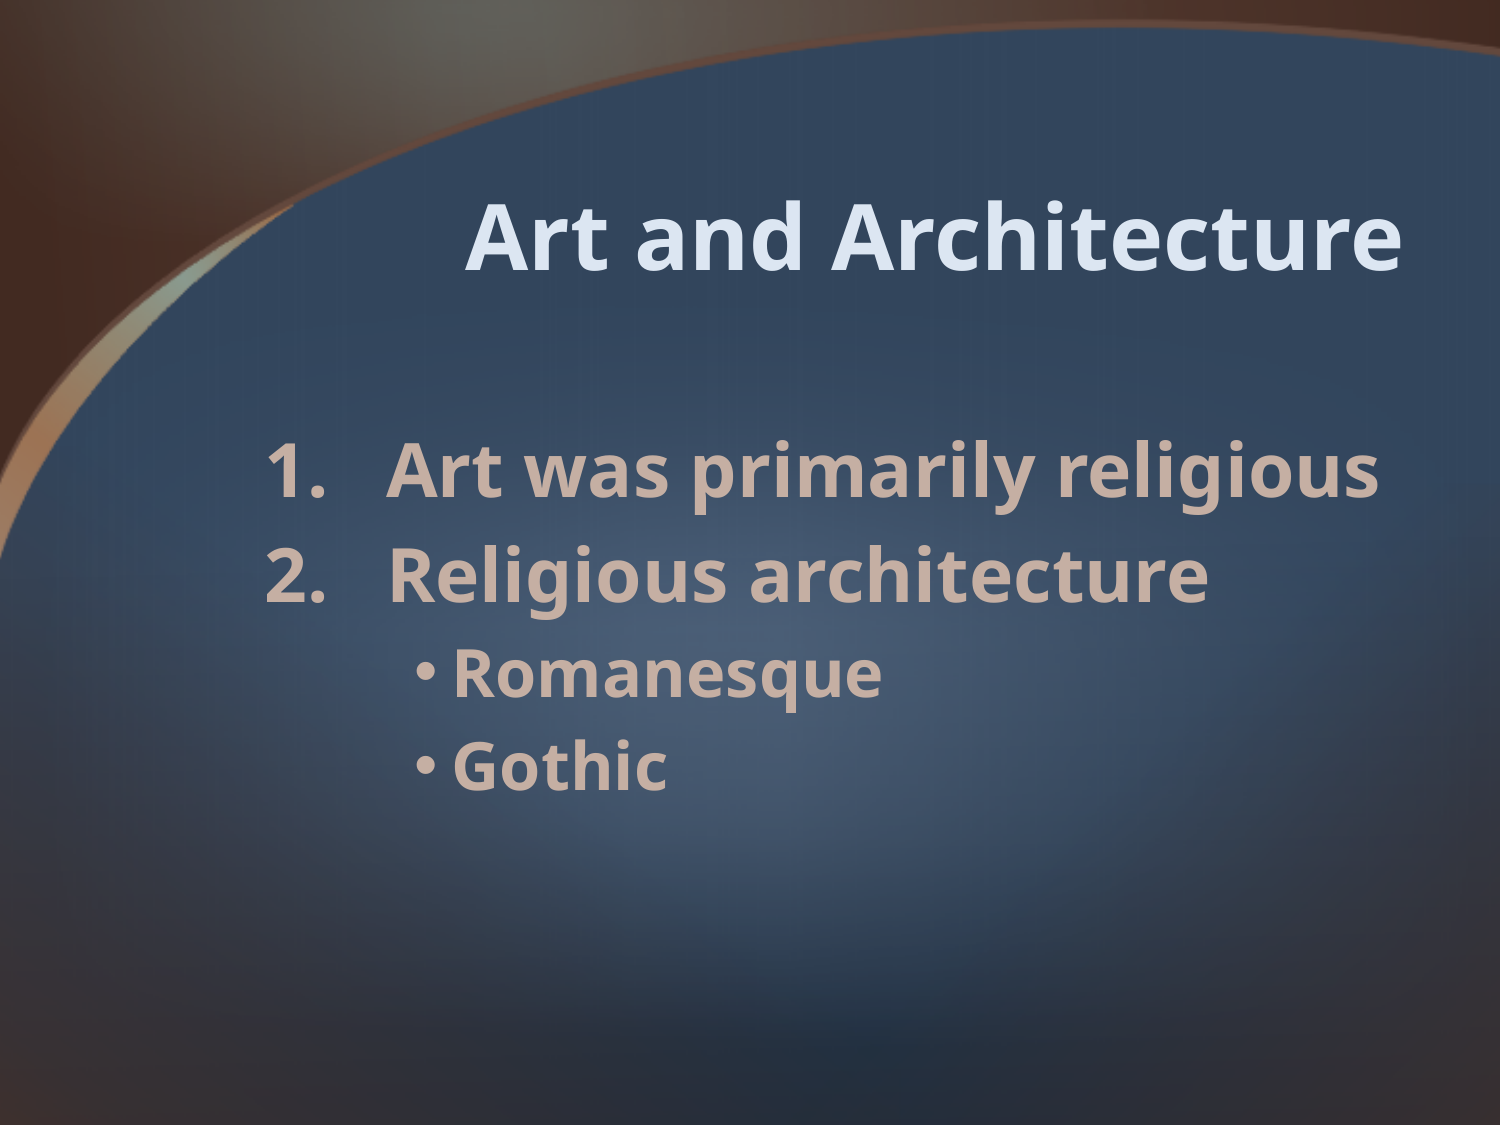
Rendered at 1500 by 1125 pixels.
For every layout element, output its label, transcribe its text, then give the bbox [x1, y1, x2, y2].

title Art and Architecture [447, 139, 1423, 328]
picture [0, 0, 1500, 1125]
list Art was primarily religious Religious architecture Romanesque Gothic [249, 414, 1401, 1090]
